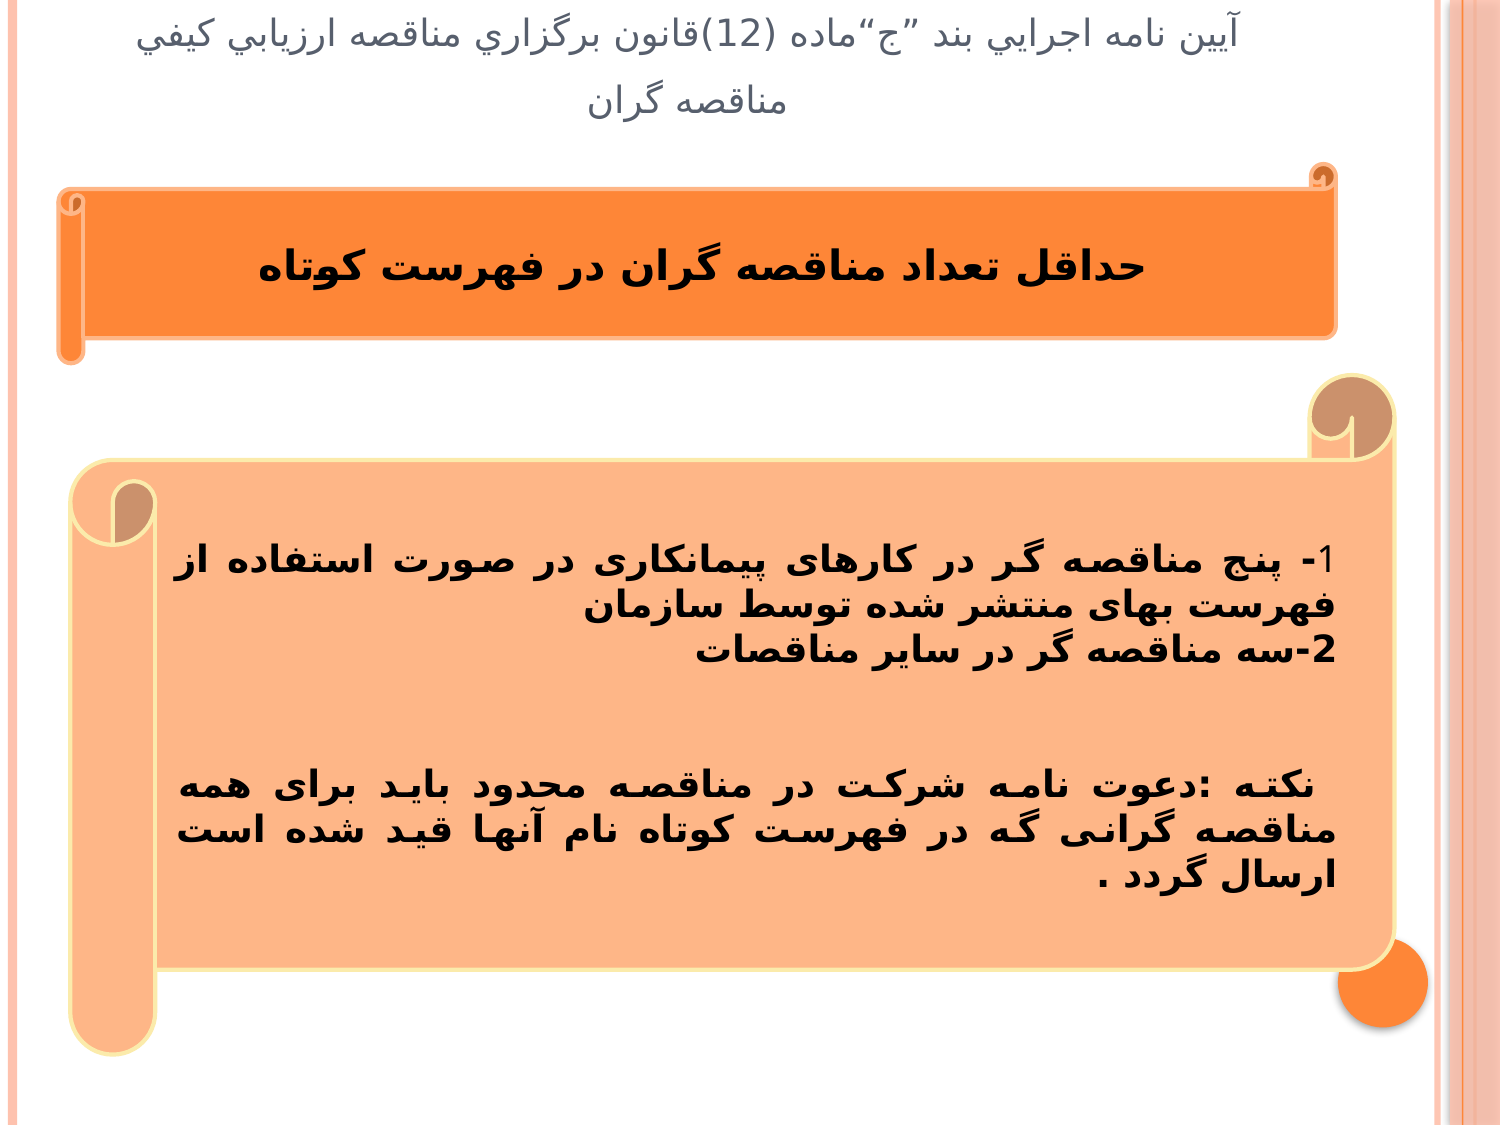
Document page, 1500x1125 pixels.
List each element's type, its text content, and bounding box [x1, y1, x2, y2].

text_box 1- پنج مناقصه گر در کارهای پیمانکاری در صورت استفاده از فهرست بهای منتشر شده توسط سازمان 2-سه مناقصه گر در سایر مناقصات نکته :دعوت نامه شرکت در مناقصه محدود باید برای همه مناقصه گرانی گه در فهرست کوتاه نام آنها قید شده است ارسال گردد . [68, 372, 1397, 1057]
title آيين نامه اجرايي بند ”ج“ماده (12)قانون برگزاري مناقصه ارزيابي كيفي مناقصه گران [75, 45, 1300, 129]
text_box حداقل تعداد مناقصه گران در فهرست کوتاه [56, 161, 1338, 366]
